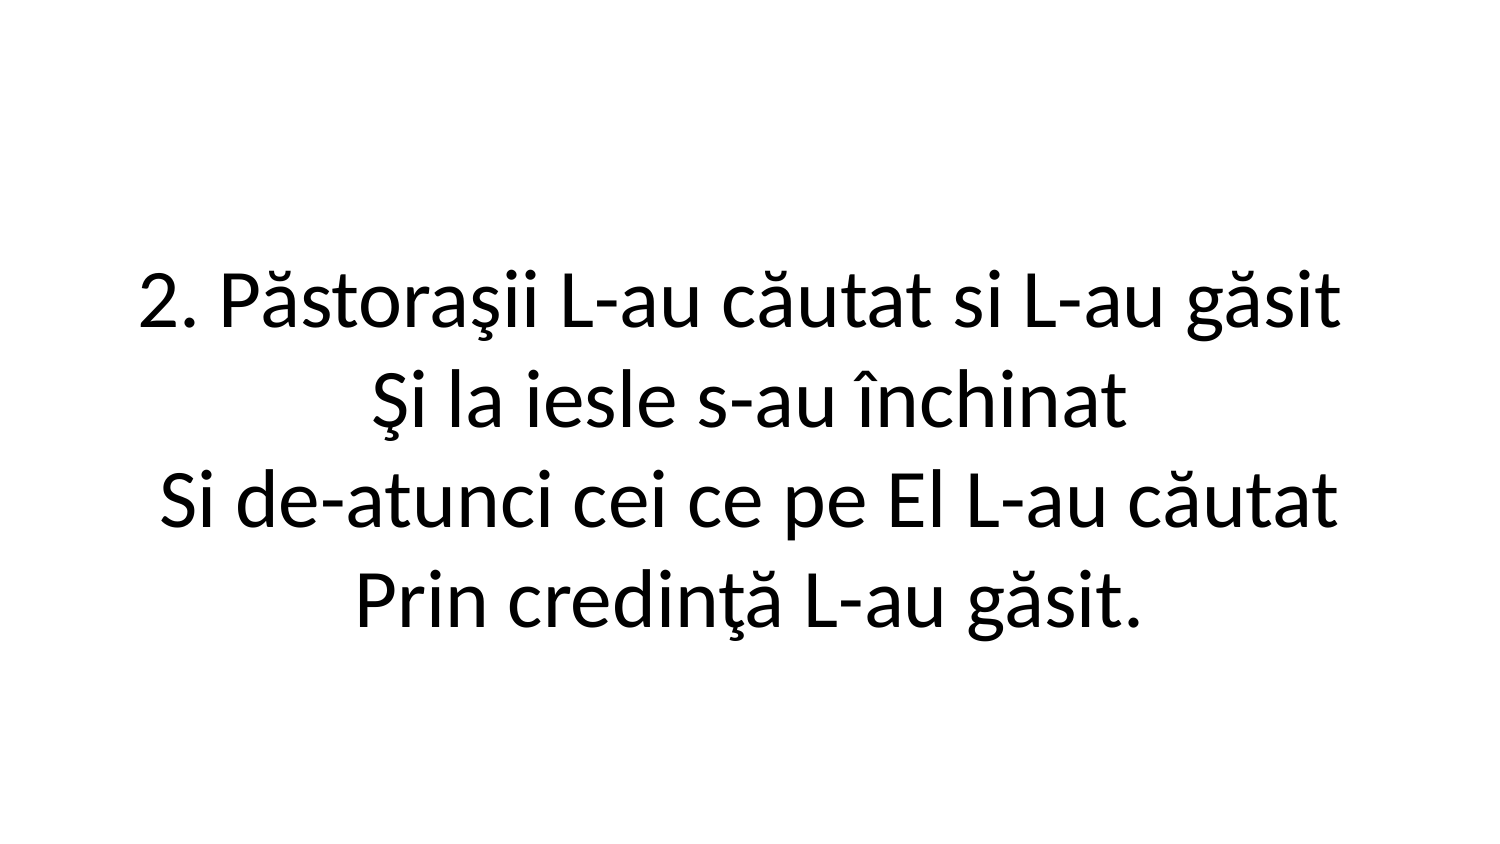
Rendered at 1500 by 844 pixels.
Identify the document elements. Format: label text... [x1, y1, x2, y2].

text_box 2. Păstoraşii L-au căutat si L-au găsit Şi la iesle s-au închinat Si de-atunci cei ce pe El L-au căutat Prin credinţă L-au găsit. [122, 192, 1378, 652]
